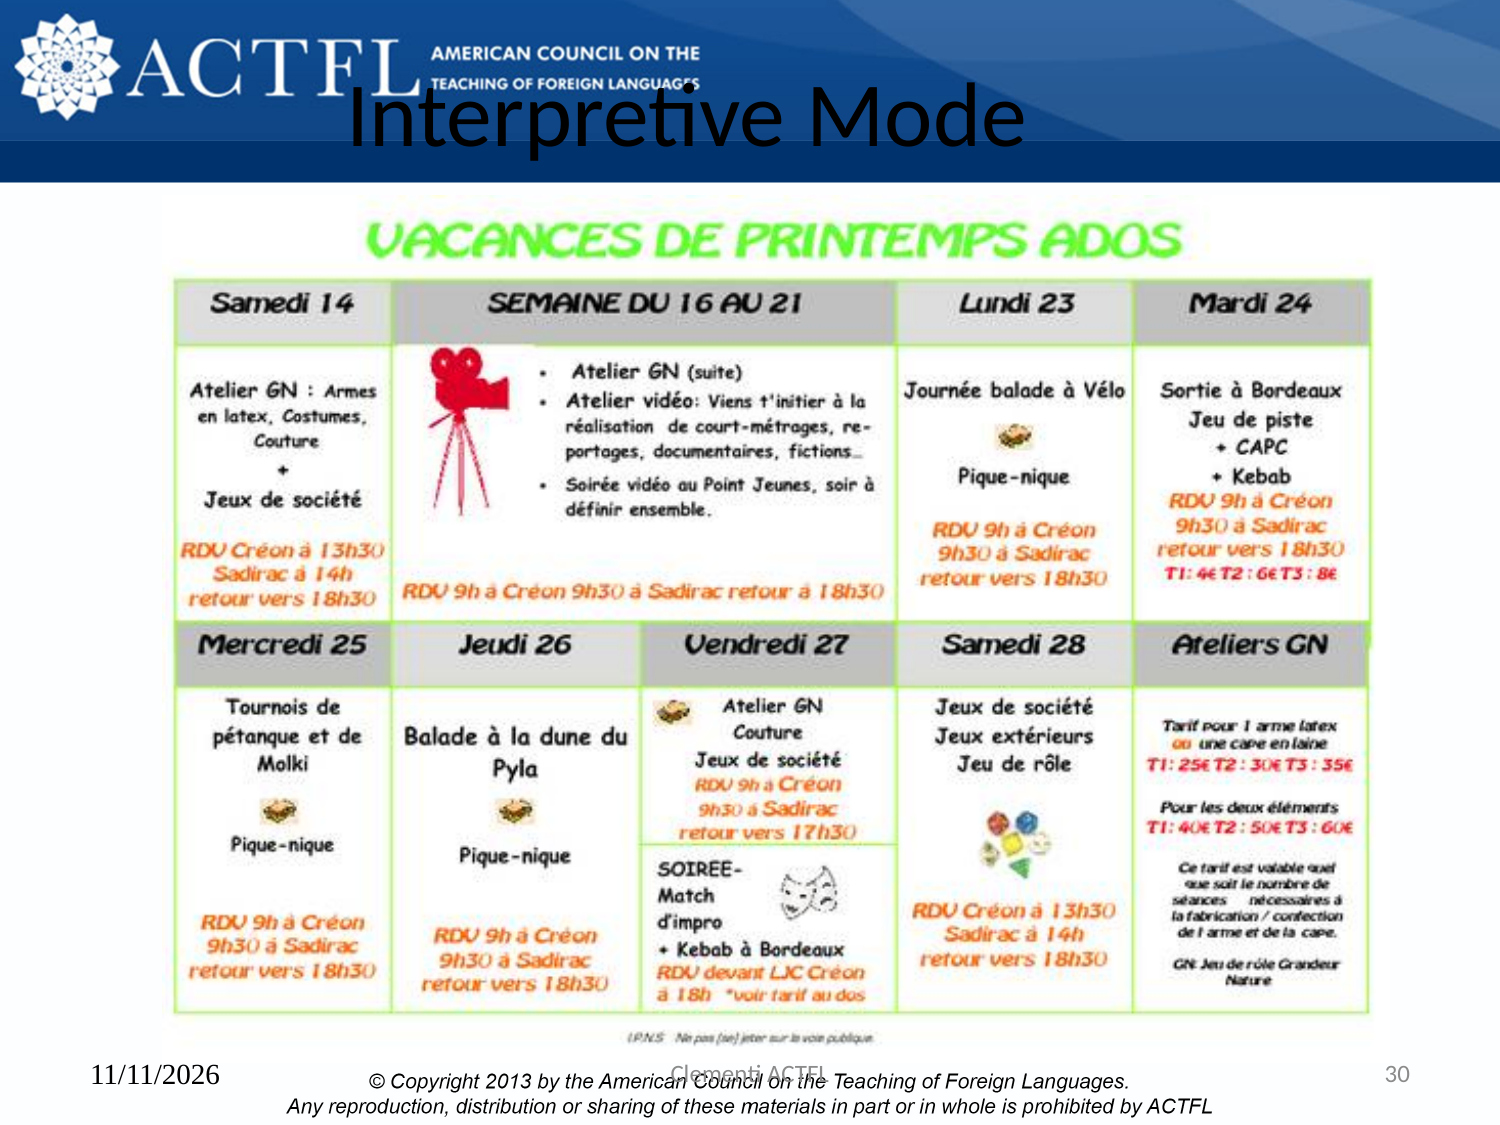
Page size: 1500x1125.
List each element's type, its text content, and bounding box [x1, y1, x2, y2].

slide_number 30 [1074, 1042, 1425, 1103]
picture [0, 0, 1500, 1125]
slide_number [75, 1042, 425, 1103]
footer Clementi ACTFL [512, 1071, 988, 1103]
title Interpretive Mode [75, 45, 1300, 175]
